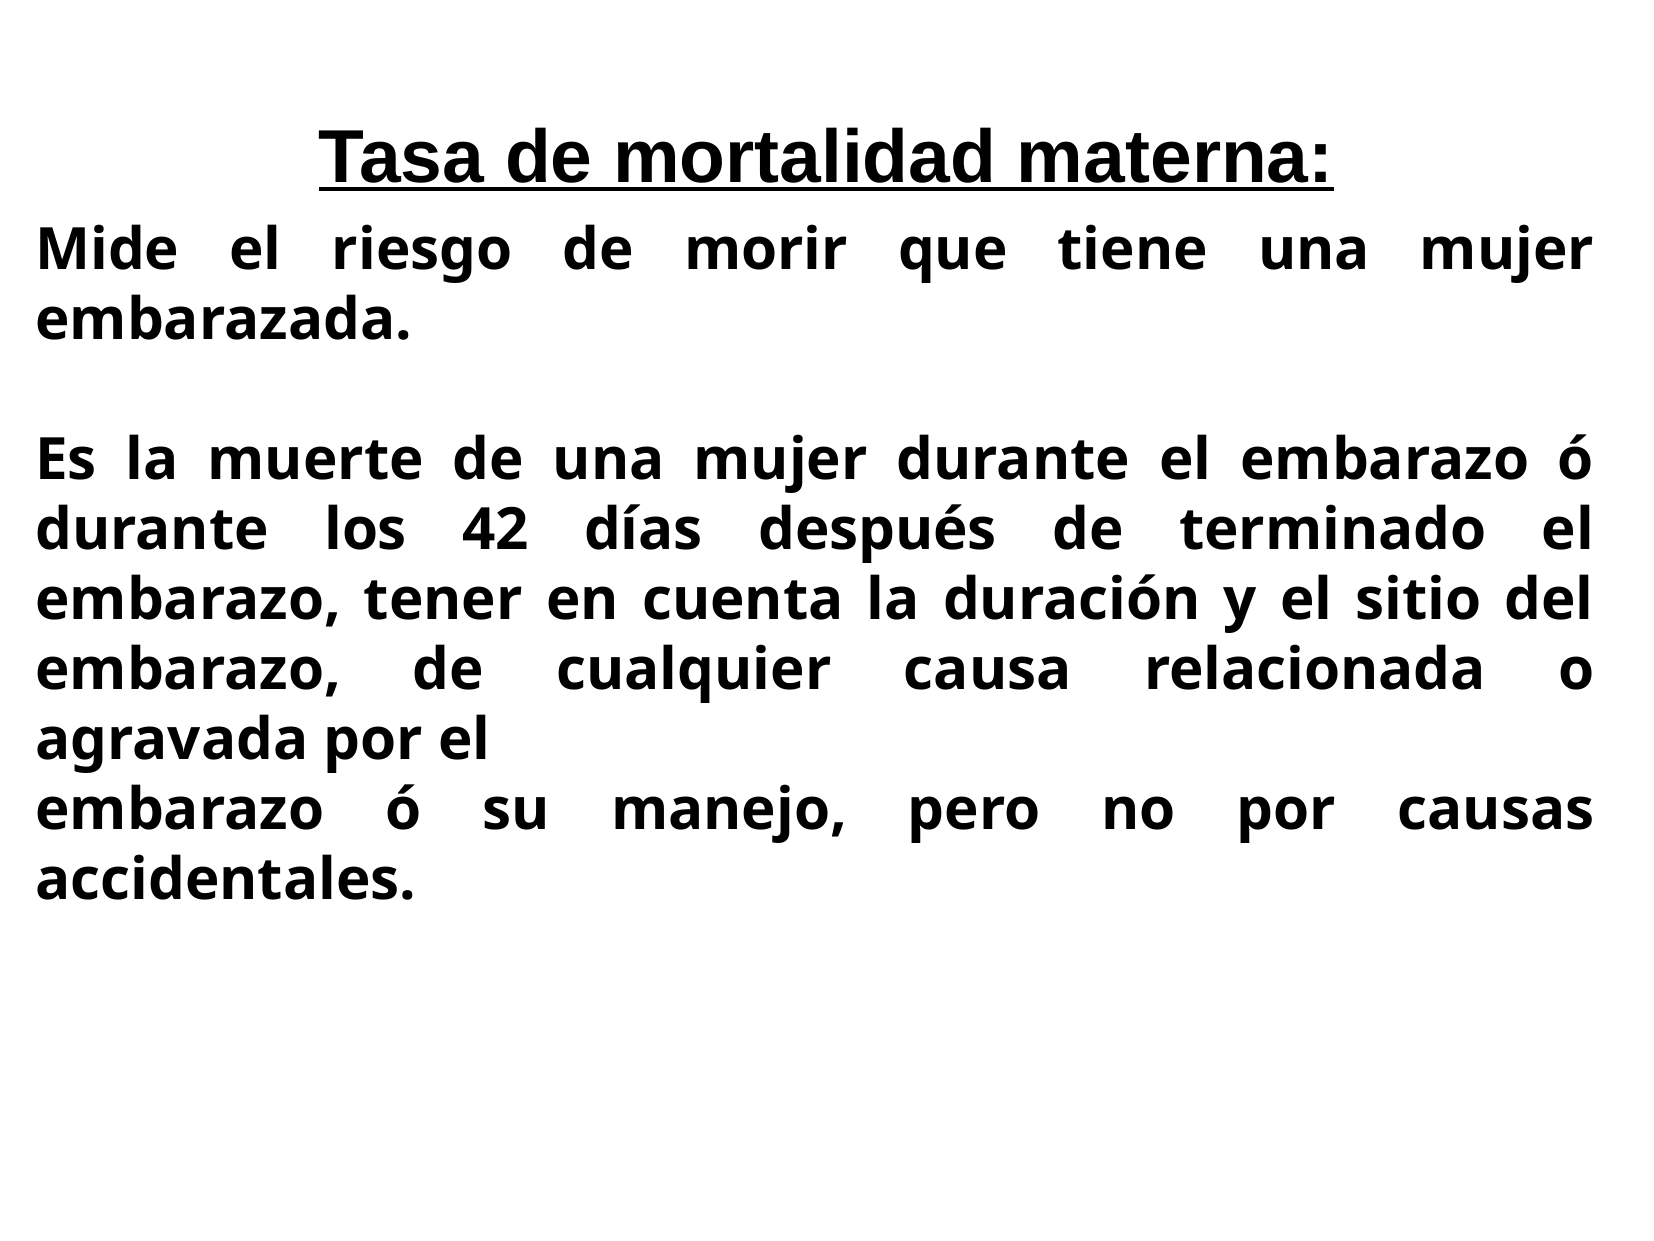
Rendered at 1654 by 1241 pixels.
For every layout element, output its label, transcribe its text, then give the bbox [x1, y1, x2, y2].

text_box Tasa de mortalidad materna: [82, 107, 1571, 198]
text_box Mide el riesgo de morir que tiene una mujer embarazada. Es la muerte de una mujer durante el embarazo ó durante los 42 días después de terminado el embarazo, tener en cuenta la duración y el sitio del embarazo, de cualquier causa relacionada o agravada por el embarazo ó su manejo, pero no por causas accidentales. [35, 211, 1595, 1174]
